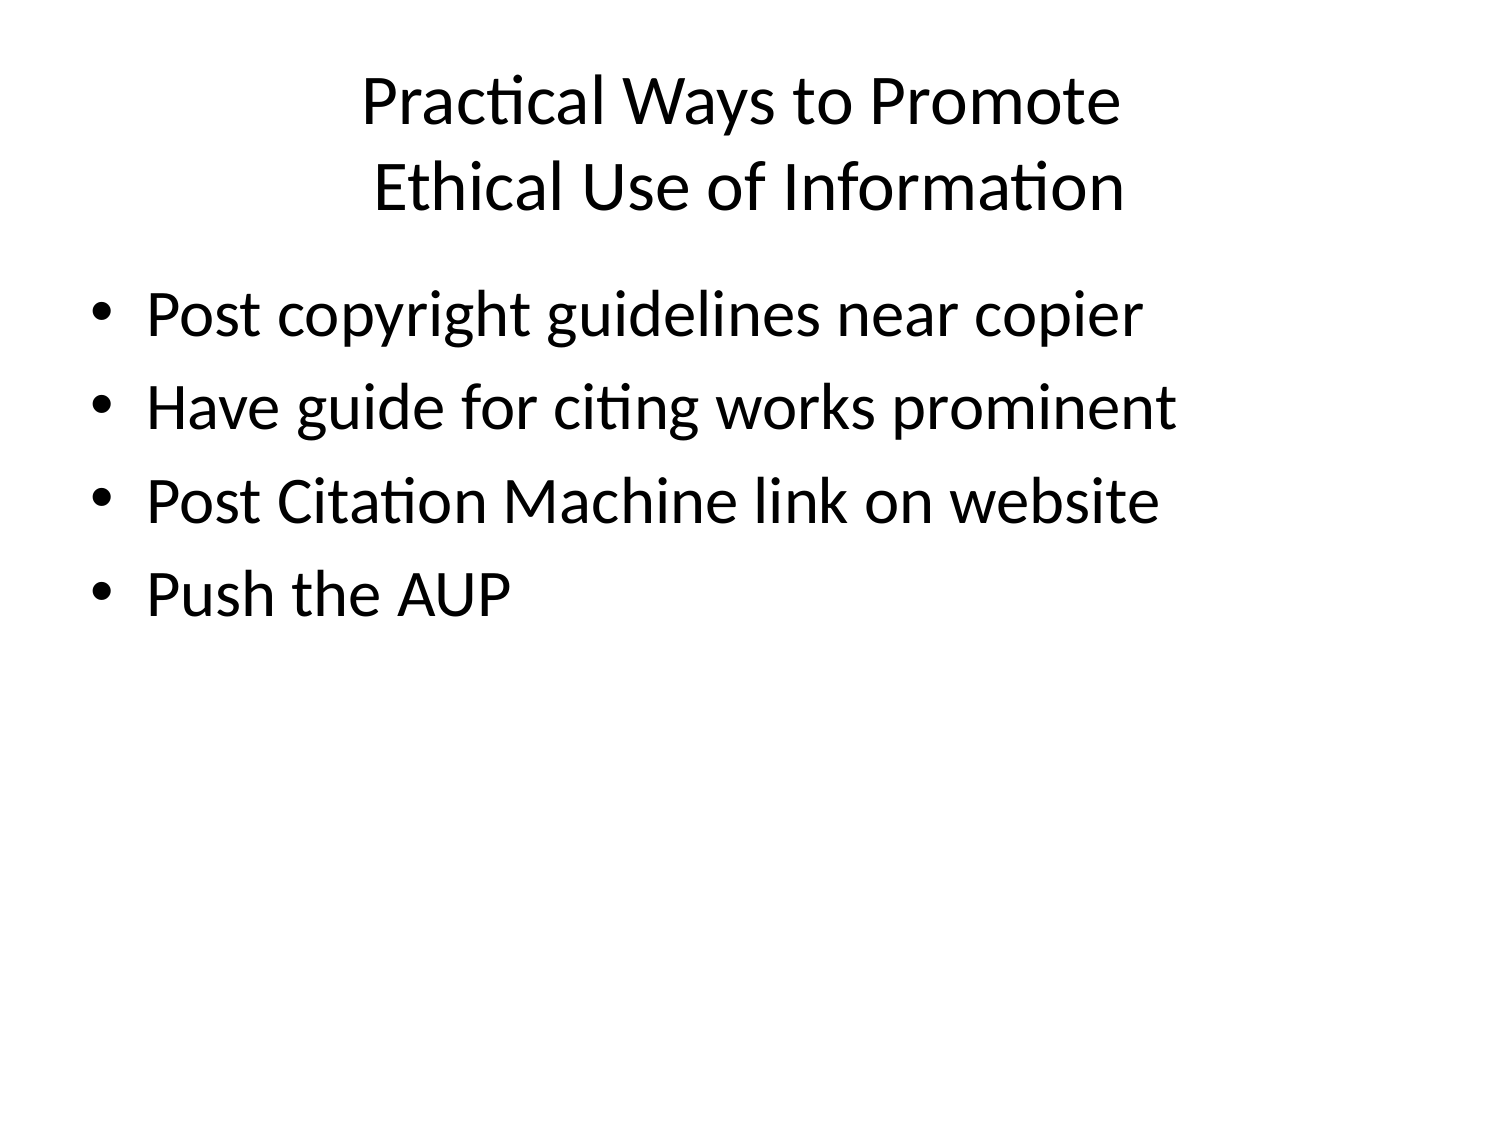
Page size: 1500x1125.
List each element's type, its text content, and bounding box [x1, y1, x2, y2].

title Practical Ways to Promote Ethical Use of Information [75, 45, 1425, 233]
list Post copyright guidelines near copier Have guide for citing works prominent Post Citation Machine link on website Push the AUP [75, 262, 1425, 1005]
